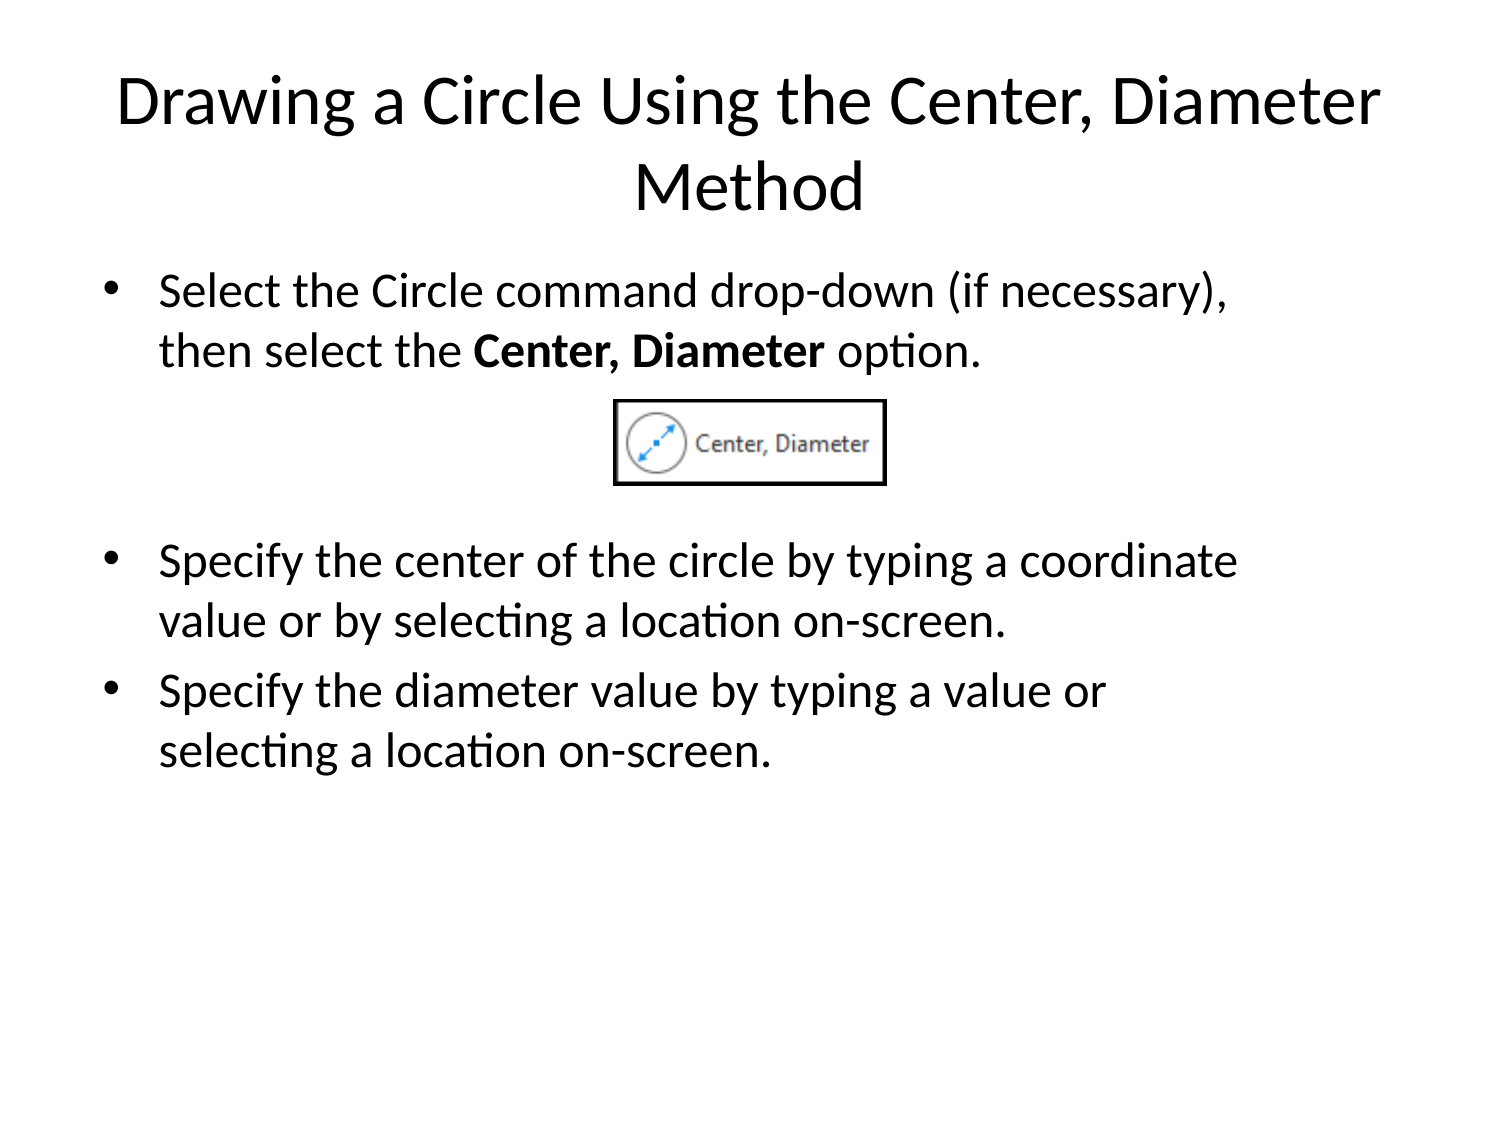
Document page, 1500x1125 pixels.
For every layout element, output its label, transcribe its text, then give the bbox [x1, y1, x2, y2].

list Select the Circle command drop-down (if necessary), then select the Center, Diameter option. Specify the center of the circle by typing a coordinate value or by selecting a location on-screen. Specify the diameter value by typing a value or selecting a location on-screen. [87, 249, 1313, 950]
title Drawing a Circle Using the Center, Diameter Method [75, 45, 1425, 233]
picture [612, 399, 887, 487]
